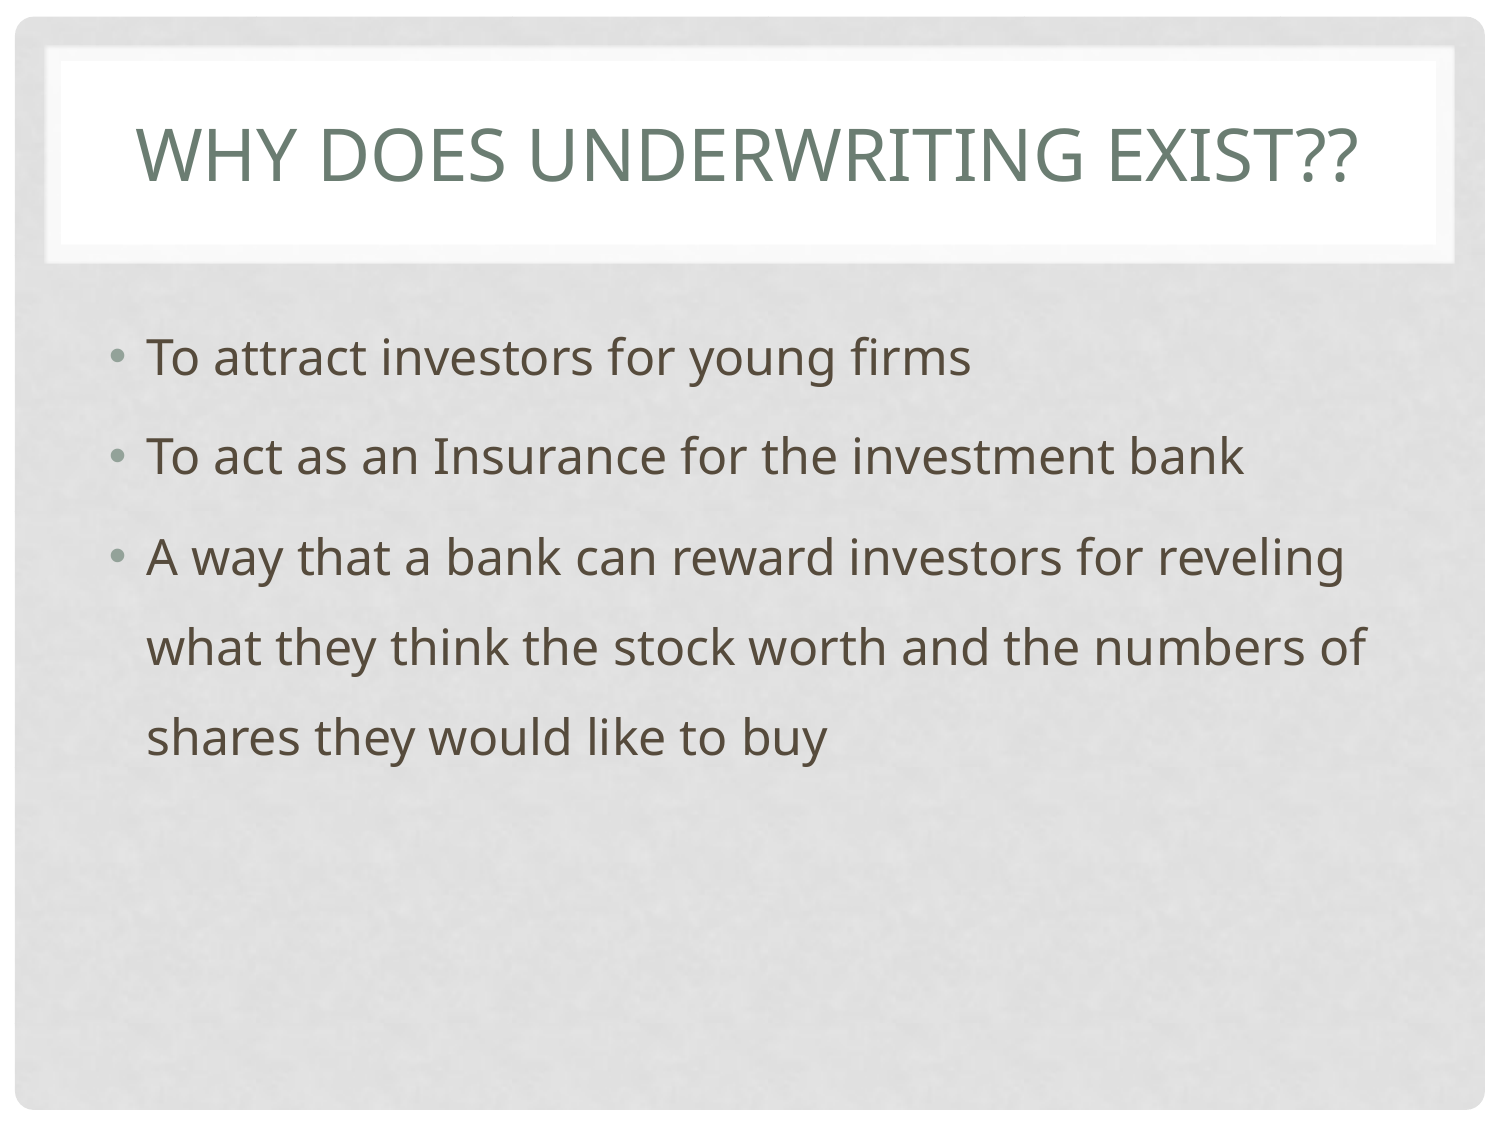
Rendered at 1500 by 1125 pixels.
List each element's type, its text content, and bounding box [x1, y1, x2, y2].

list To attract investors for young firms To act as an Insurance for the investment bank A way that a bank can reward investors for reveling what they think the stock worth and the numbers of shares they would like to buy [75, 287, 1425, 1005]
title Why Does Underwriting Exist?? [69, 66, 1425, 238]
